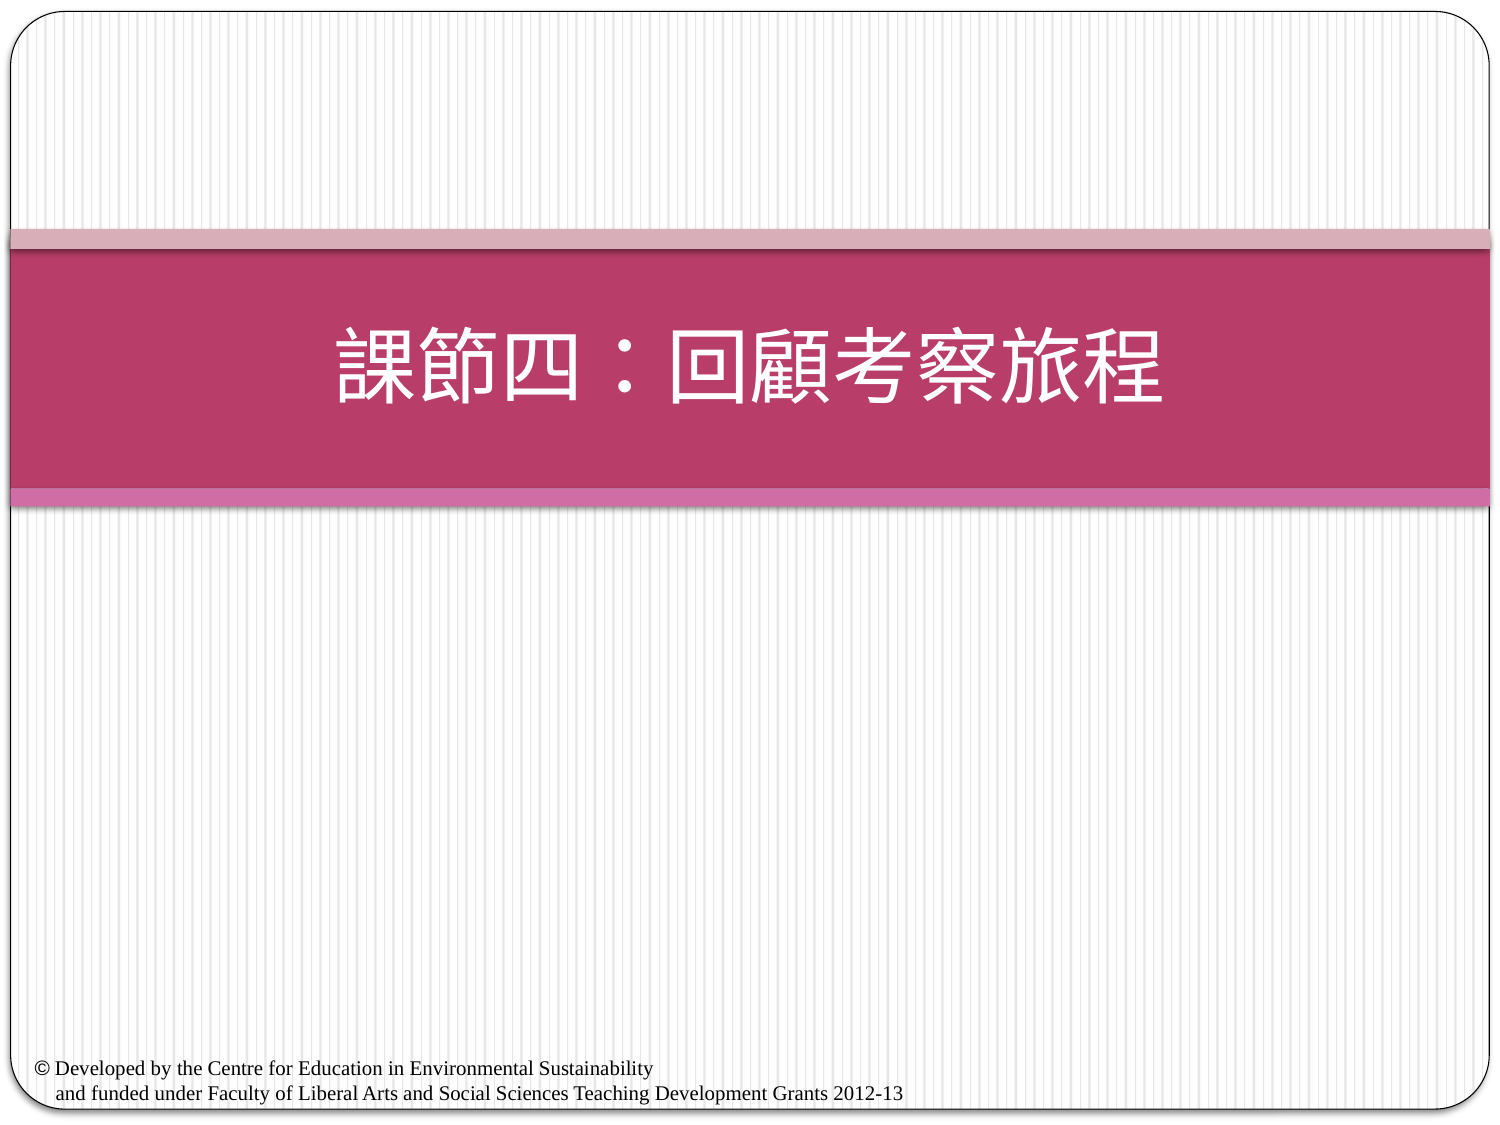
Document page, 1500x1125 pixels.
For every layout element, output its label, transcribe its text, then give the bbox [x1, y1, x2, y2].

title 課節四：回顧考察旅程 [74, 246, 1426, 489]
text_box © Developed by the Centre for Education in Environmental Sustainability and funded under Faculty of Liberal Arts and Social Sciences Teaching Development Grants 2012-13 [19, 1047, 924, 1112]
